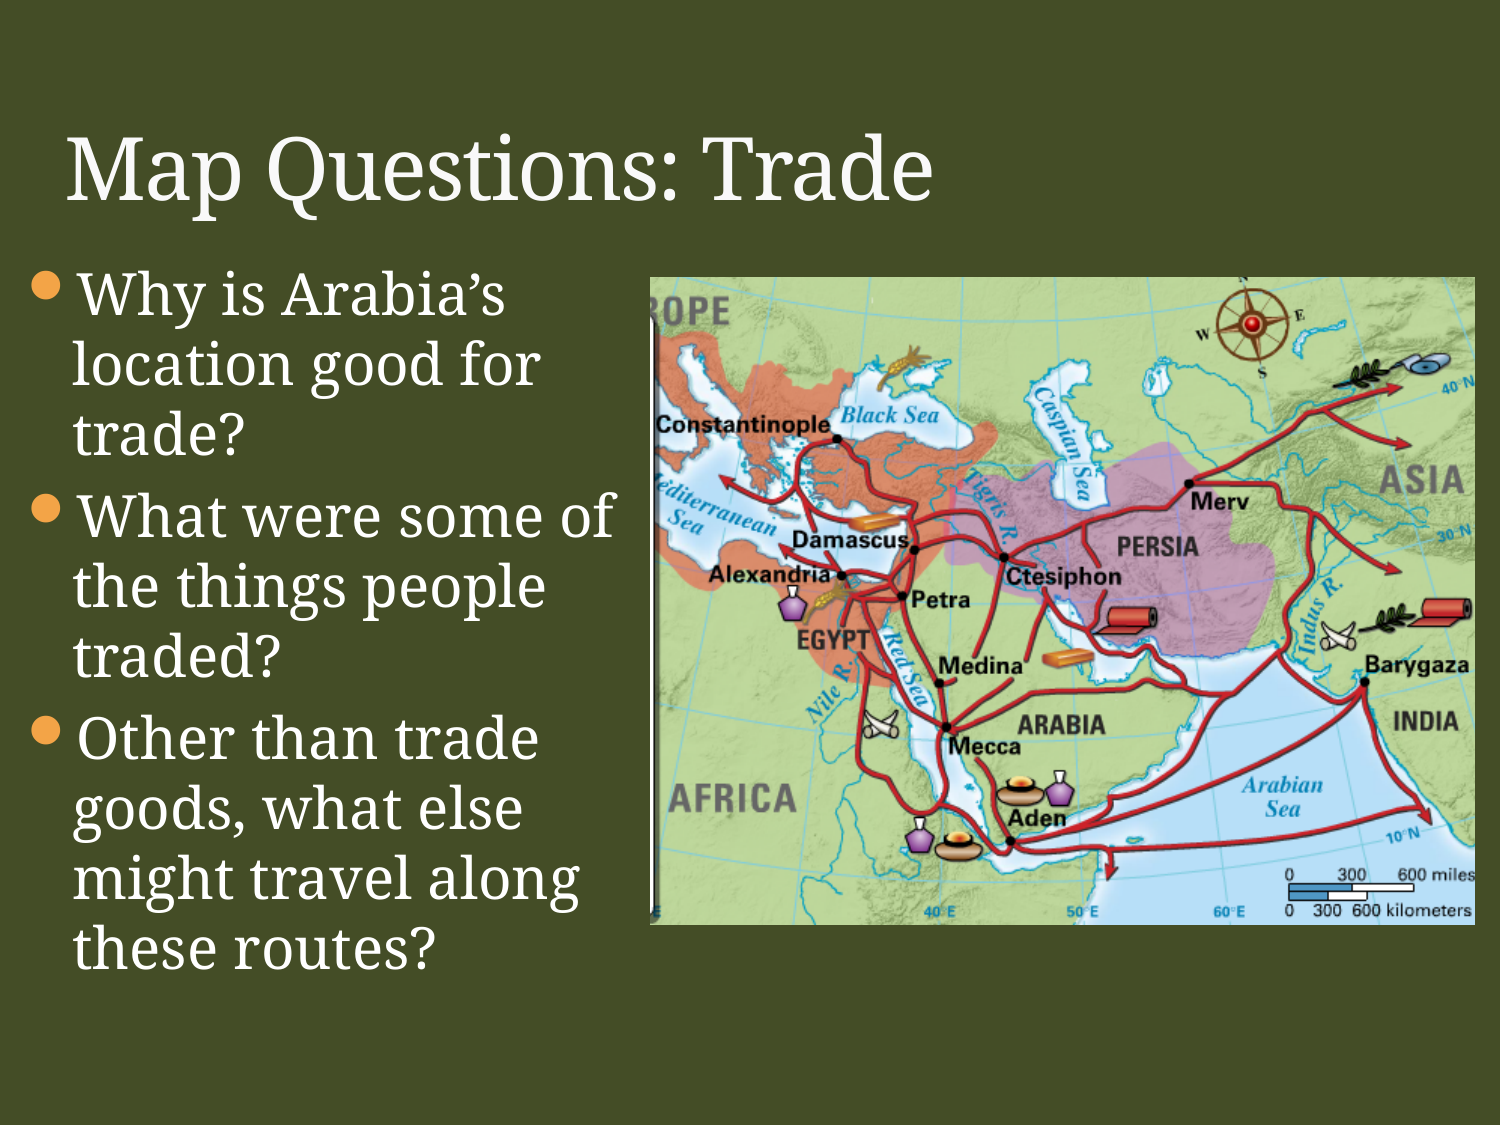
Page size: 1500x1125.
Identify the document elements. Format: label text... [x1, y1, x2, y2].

title Map Questions: Trade [49, 24, 1400, 225]
list Why is Arabia’s location good for trade? What were some of the things people traded? Other than trade goods, what else might travel along these routes? [12, 249, 638, 1000]
picture [650, 277, 1475, 925]
